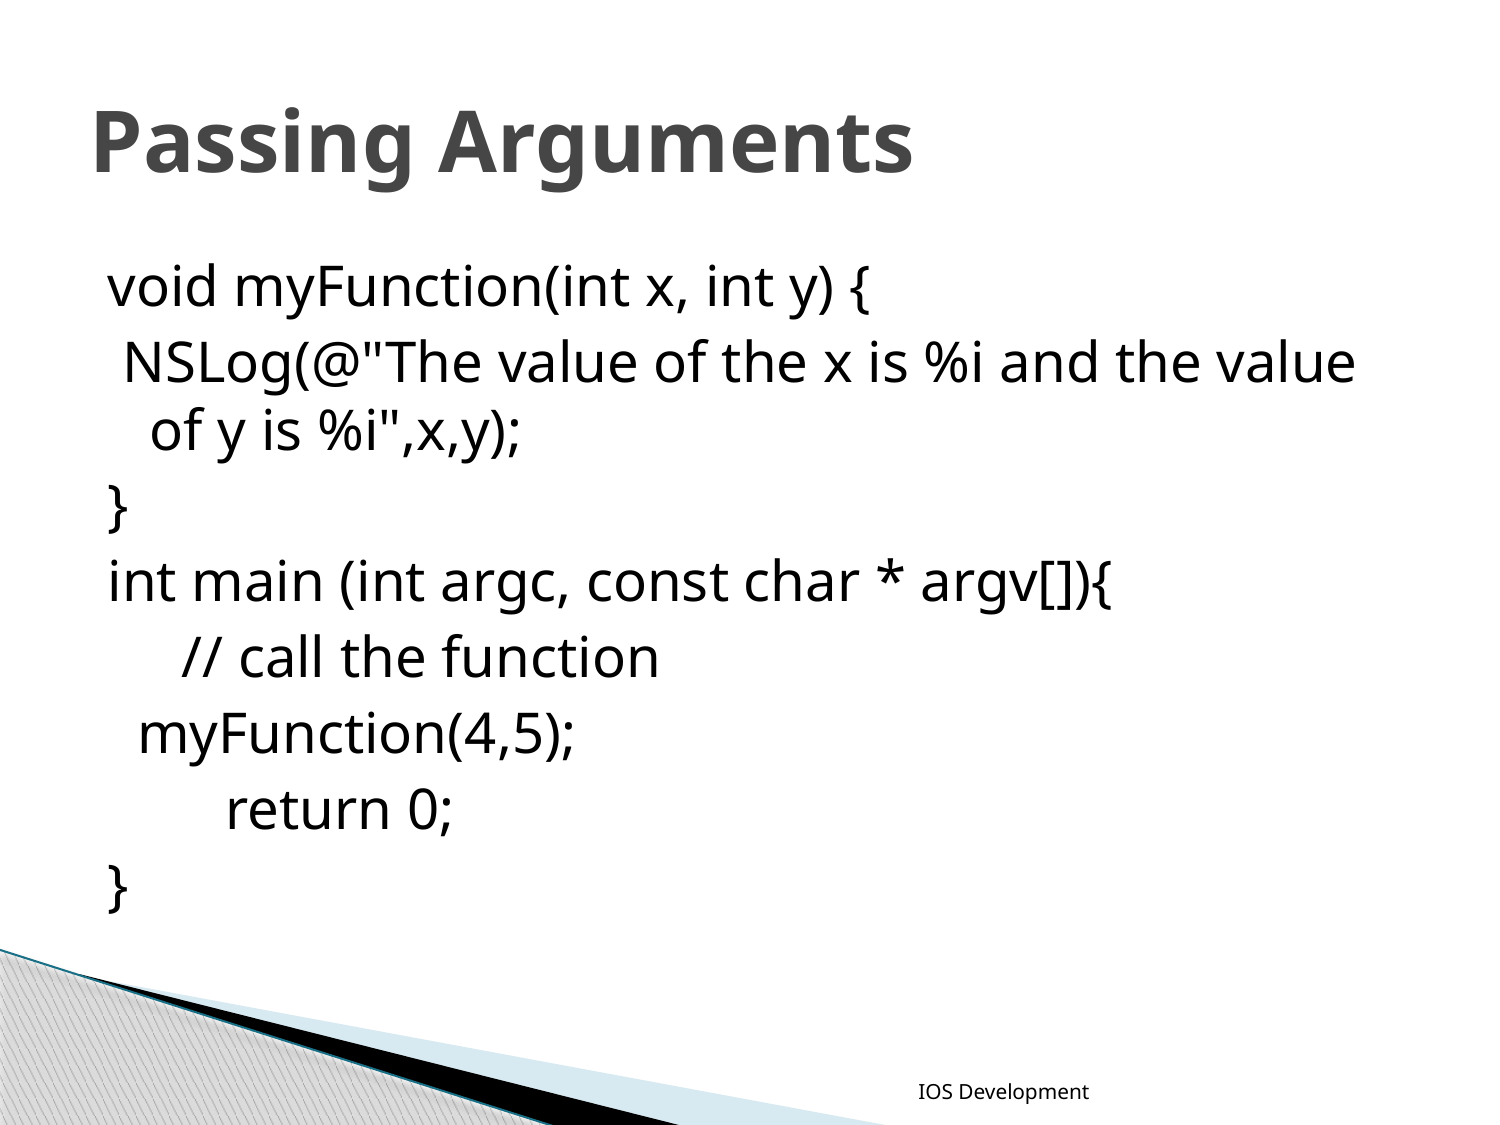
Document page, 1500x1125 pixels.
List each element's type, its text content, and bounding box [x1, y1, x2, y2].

footer IOS Development [718, 1051, 1105, 1112]
list void myFunction(int x, int y) { NSLog(@"The value of the x is %i and the value of y is %i",x,y); } int main (int argc, const char * argv[]){ // call the function myFunction(4,5); return 0; } [75, 243, 1425, 986]
title Passing Arguments [75, 45, 1425, 233]
